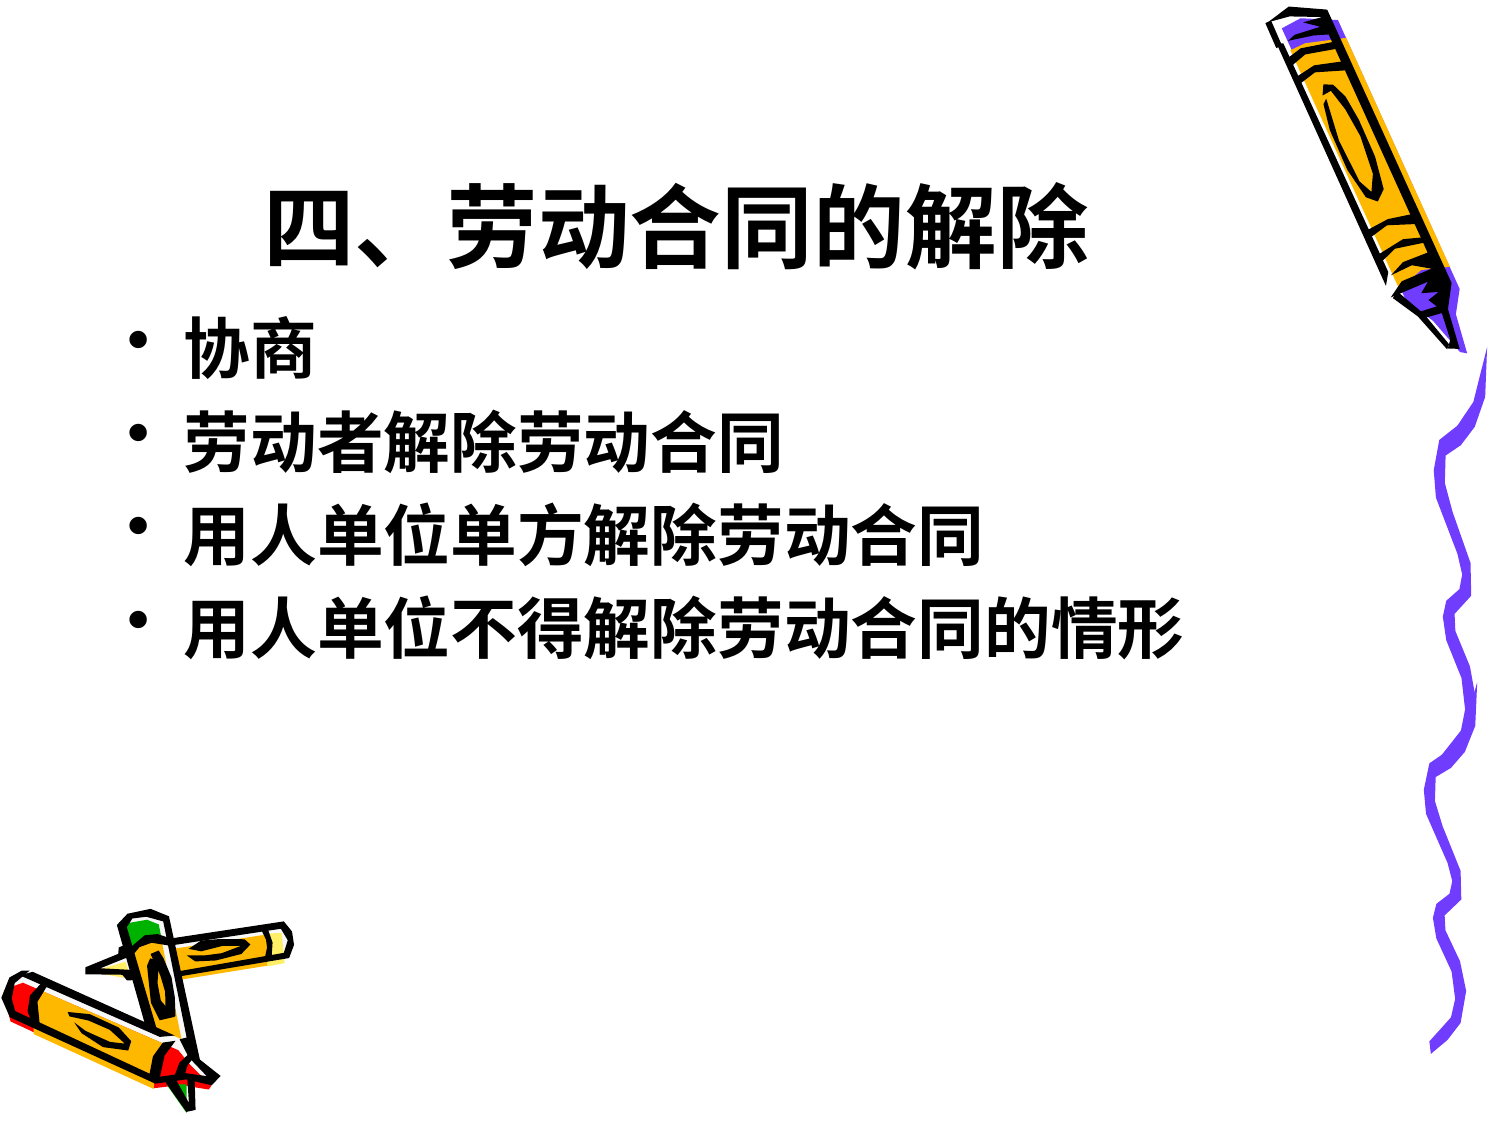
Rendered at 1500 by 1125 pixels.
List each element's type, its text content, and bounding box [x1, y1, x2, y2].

list 协商 劳动者解除劳动合同 用人单位单方解除劳动合同 用人单位不得解除劳动合同的情形 [112, 299, 1376, 901]
title 四、劳动合同的解除 [112, 24, 1240, 288]
